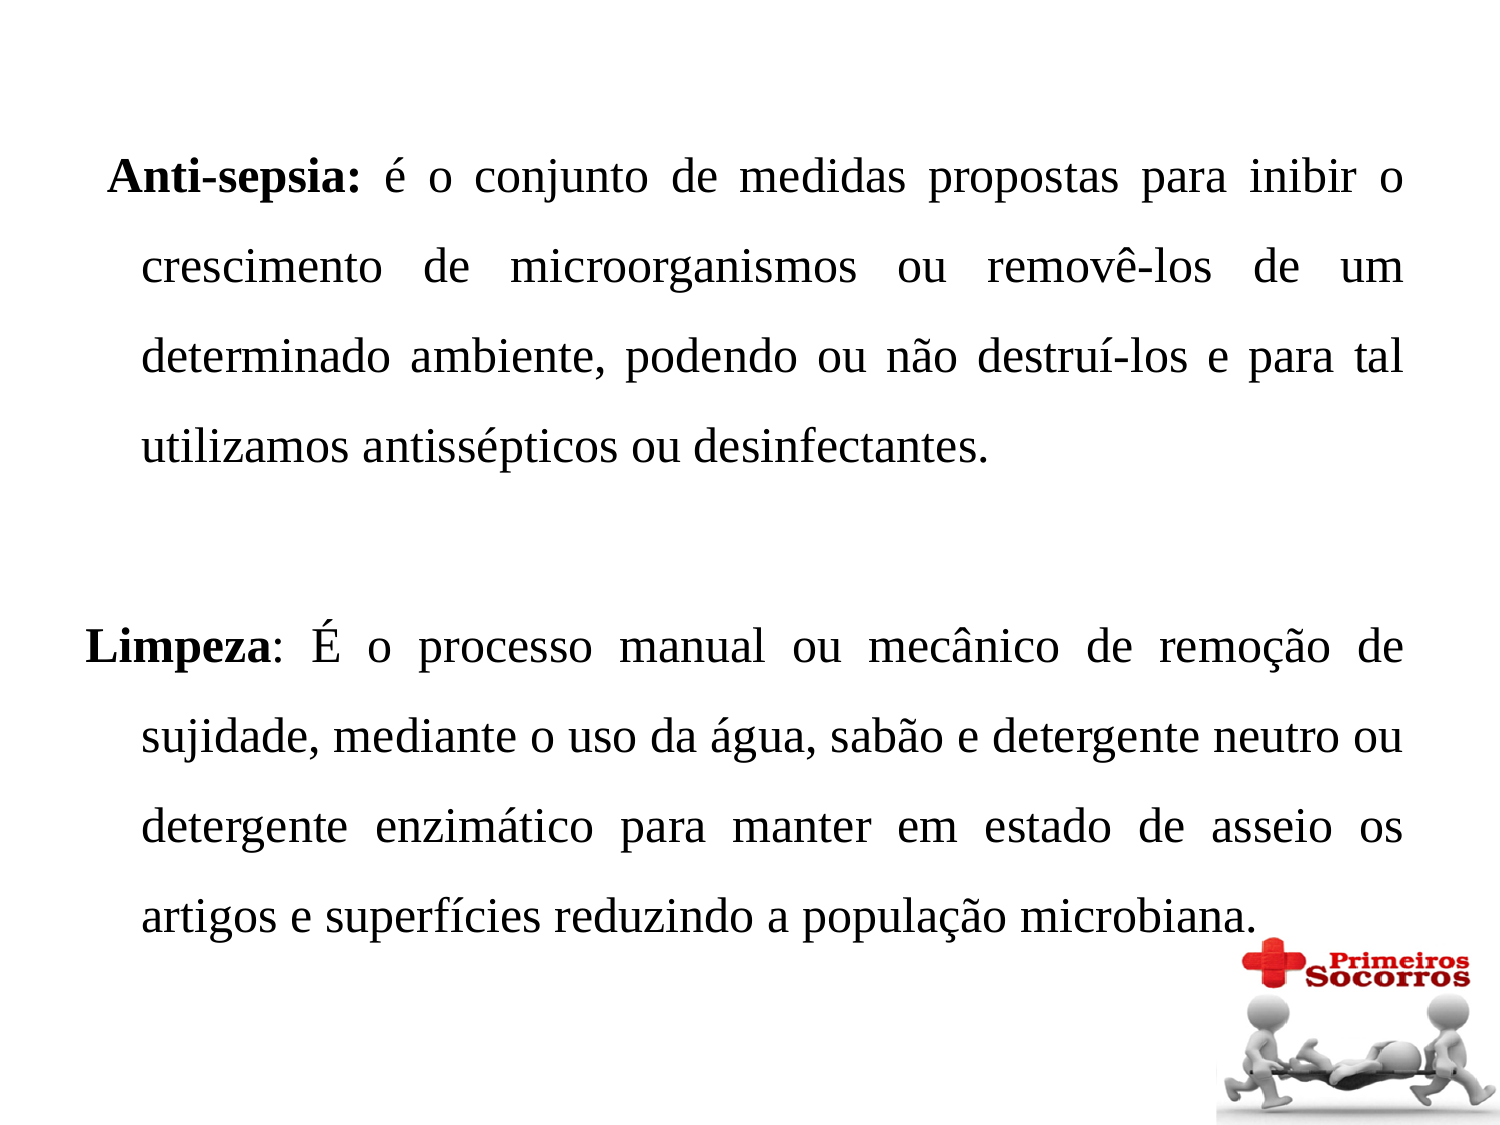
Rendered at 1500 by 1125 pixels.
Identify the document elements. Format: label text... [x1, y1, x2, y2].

list Anti-sepsia: é o conjunto de medidas propostas para inibir o crescimento de microorganismos ou removê-los de um determinado ambiente, podendo ou não destruí-los e para tal utilizamos antissépticos ou desinfectantes. Limpeza: É o processo manual ou mecânico de remoção de sujidade, mediante o uso da água, sabão e detergente neutro ou detergente enzimático para manter em estado de asseio os artigos e superfícies reduzindo a população microbiana. [70, 105, 1421, 1005]
picture [1215, 937, 1500, 1125]
